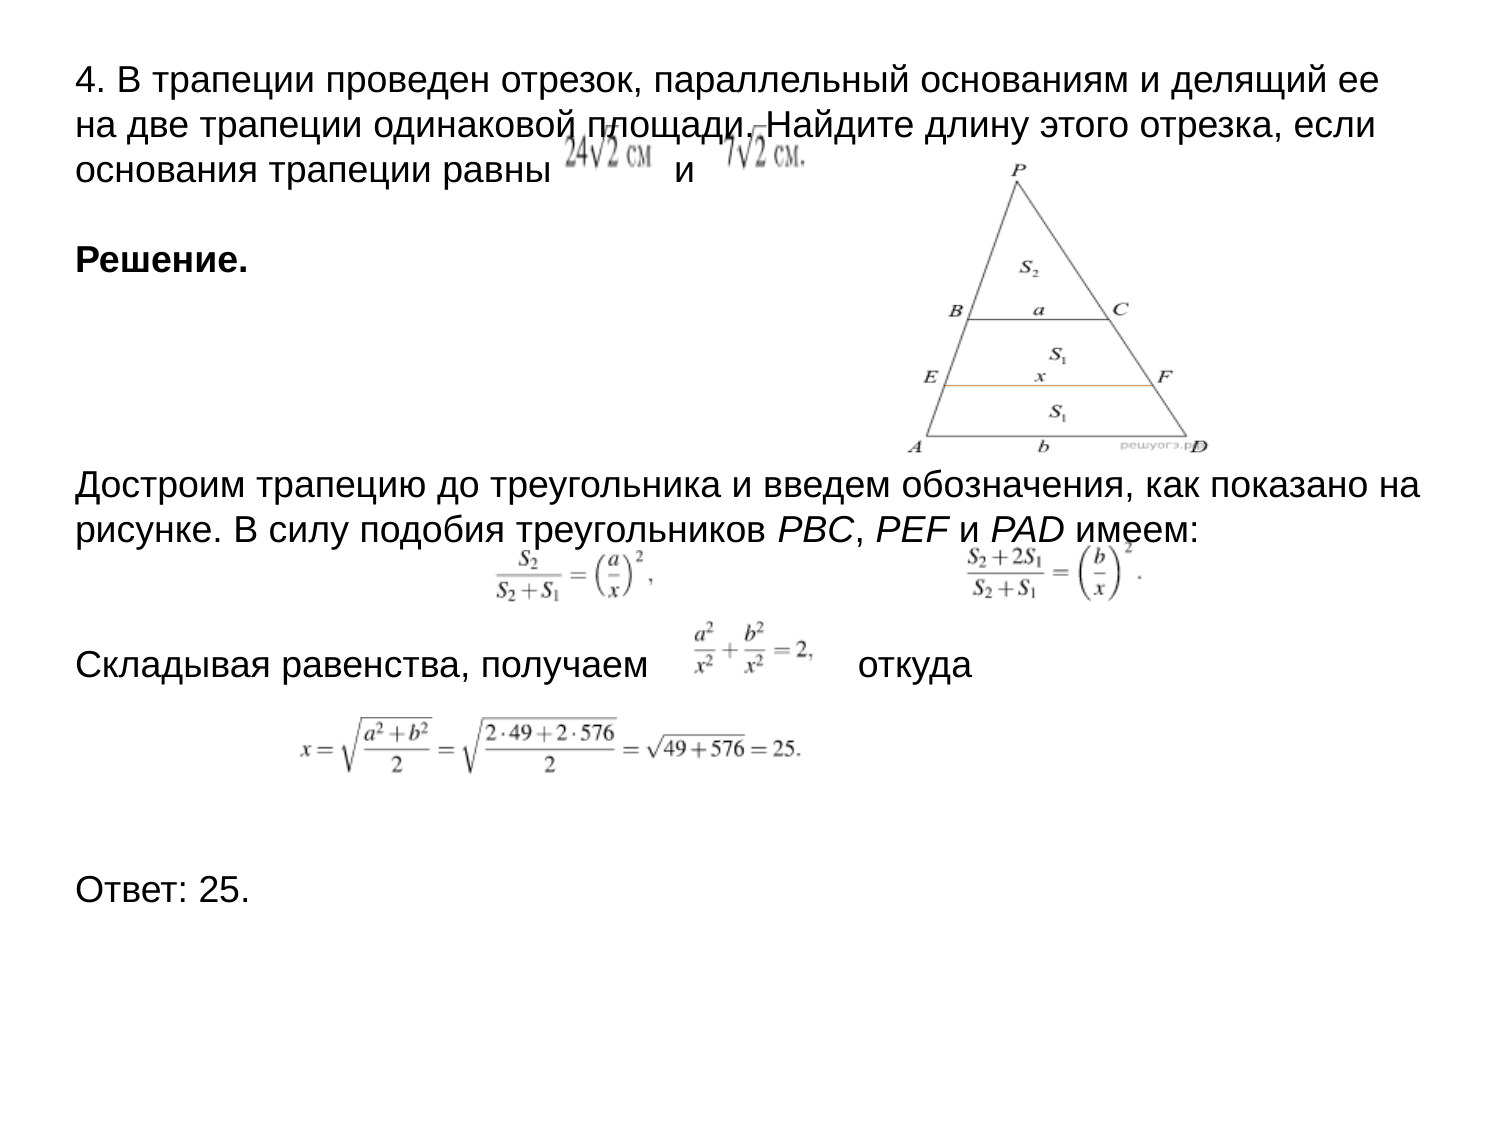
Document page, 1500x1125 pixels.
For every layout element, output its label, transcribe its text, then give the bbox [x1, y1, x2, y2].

picture [562, 125, 652, 174]
picture [903, 160, 1215, 457]
picture [490, 550, 654, 603]
picture [298, 717, 802, 776]
picture [721, 125, 807, 174]
subtitle 4. В трапеции проведен отрезок, параллельный основаниям и делящий ее на две трапеции одинаковой площади. Найдите длину этого отрезка, если основания трапеции равны и Решение. Достроим трапецию до треугольника и введем обозначения, как показано на рисунке. В силу подобия треугольников PBC, PEF и PAD имеем: Складывая равенства, получаем откуда Ответ: 25. [75, 54, 1425, 916]
picture [962, 540, 1143, 603]
picture [689, 621, 814, 675]
